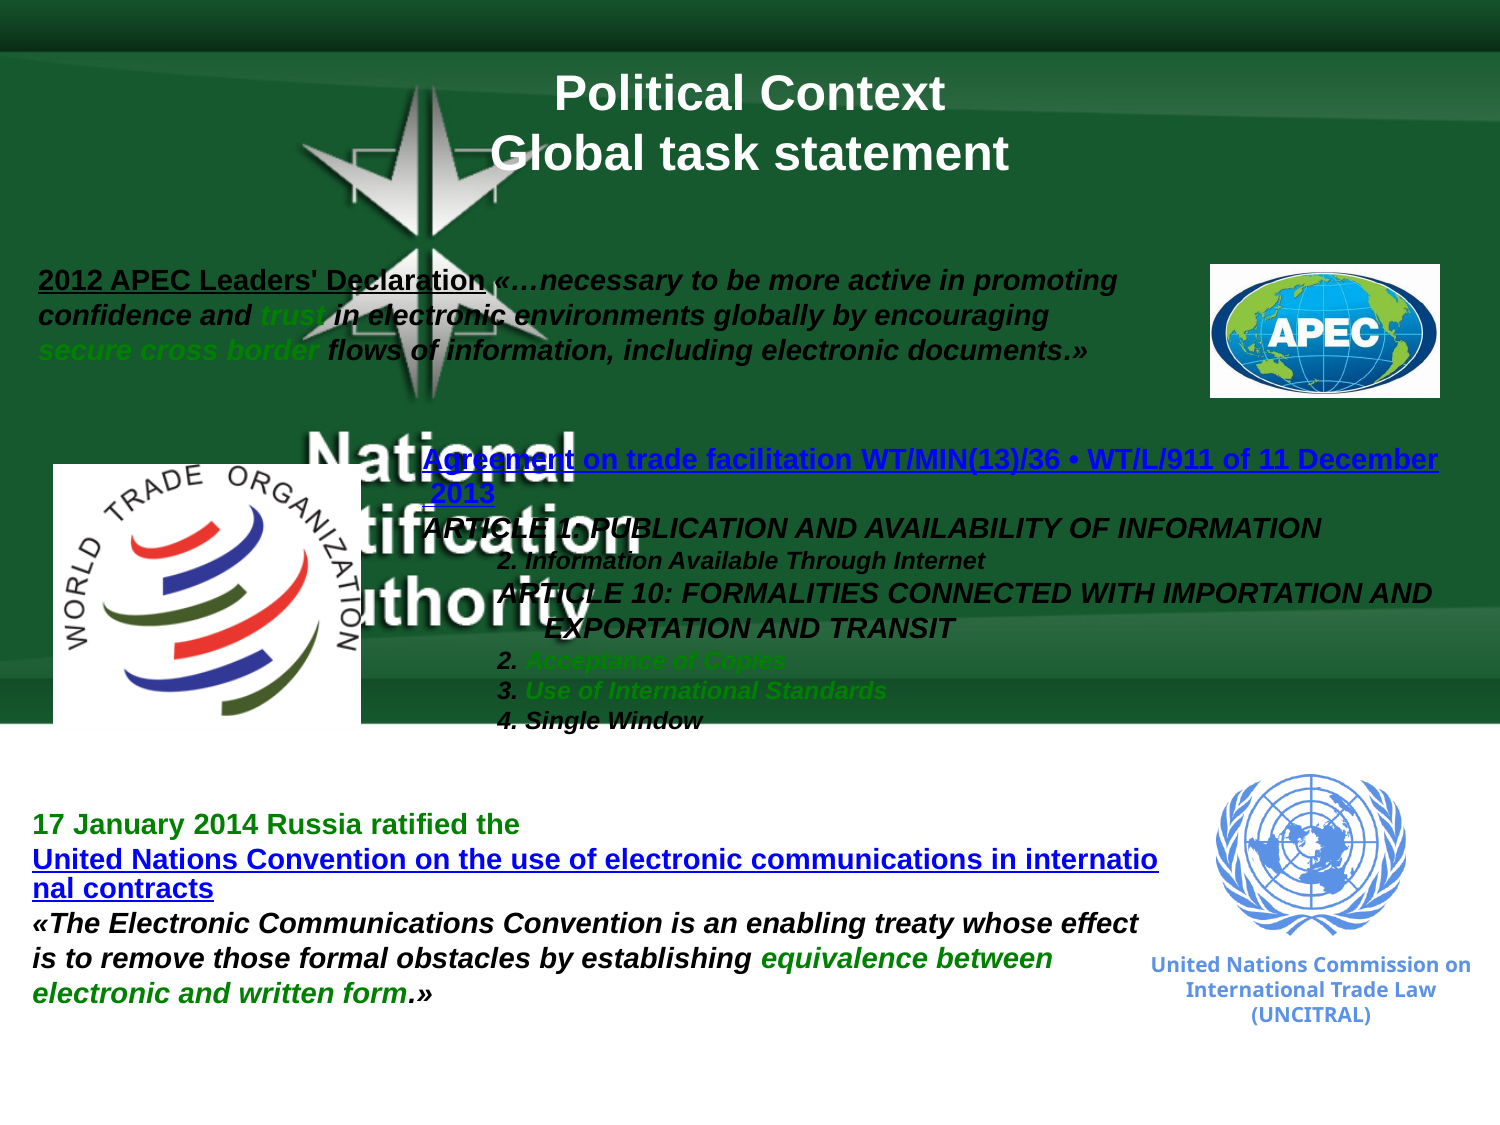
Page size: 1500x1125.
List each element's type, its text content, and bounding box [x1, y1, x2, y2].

text_box 17 January 2014 Russia ratified the United Nations Convention on the use of electronic communications in international contracts «The Electronic Communications Convention is an enabling treaty whose effect is to remove those formal obstacles by establishing equivalence between electronic and written form.» [17, 798, 1122, 988]
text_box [1127, 774, 1495, 1036]
picture [0, 0, 1500, 1125]
text_box [29, 255, 1459, 798]
title Political Context Global task statement [74, 44, 1426, 197]
text_box 2012 APEC Leaders' Declaration «…necessary to be more active in promoting confidence and trust in electronic environments globally by encouraging secure cross border flows of information, including electronic documents.» [23, 254, 1152, 374]
text_box Agreement on trade facilitation WT/MIN(13)/36 • WT/L/911 of 11 December 2013 ARTICLE 1: PUBLICATION AND AVAILABILITY OF INFORMATION 2. Information Available Through Internet ARTICLE 10: FORMALITIES CONNECTED WITH IMPORTATION AND EXPORTATION AND TRANSIT 2. Acceptance of Copies 3. Use of International Standards 4. Single Window [407, 432, 1483, 742]
text_box [29, 988, 1122, 1012]
